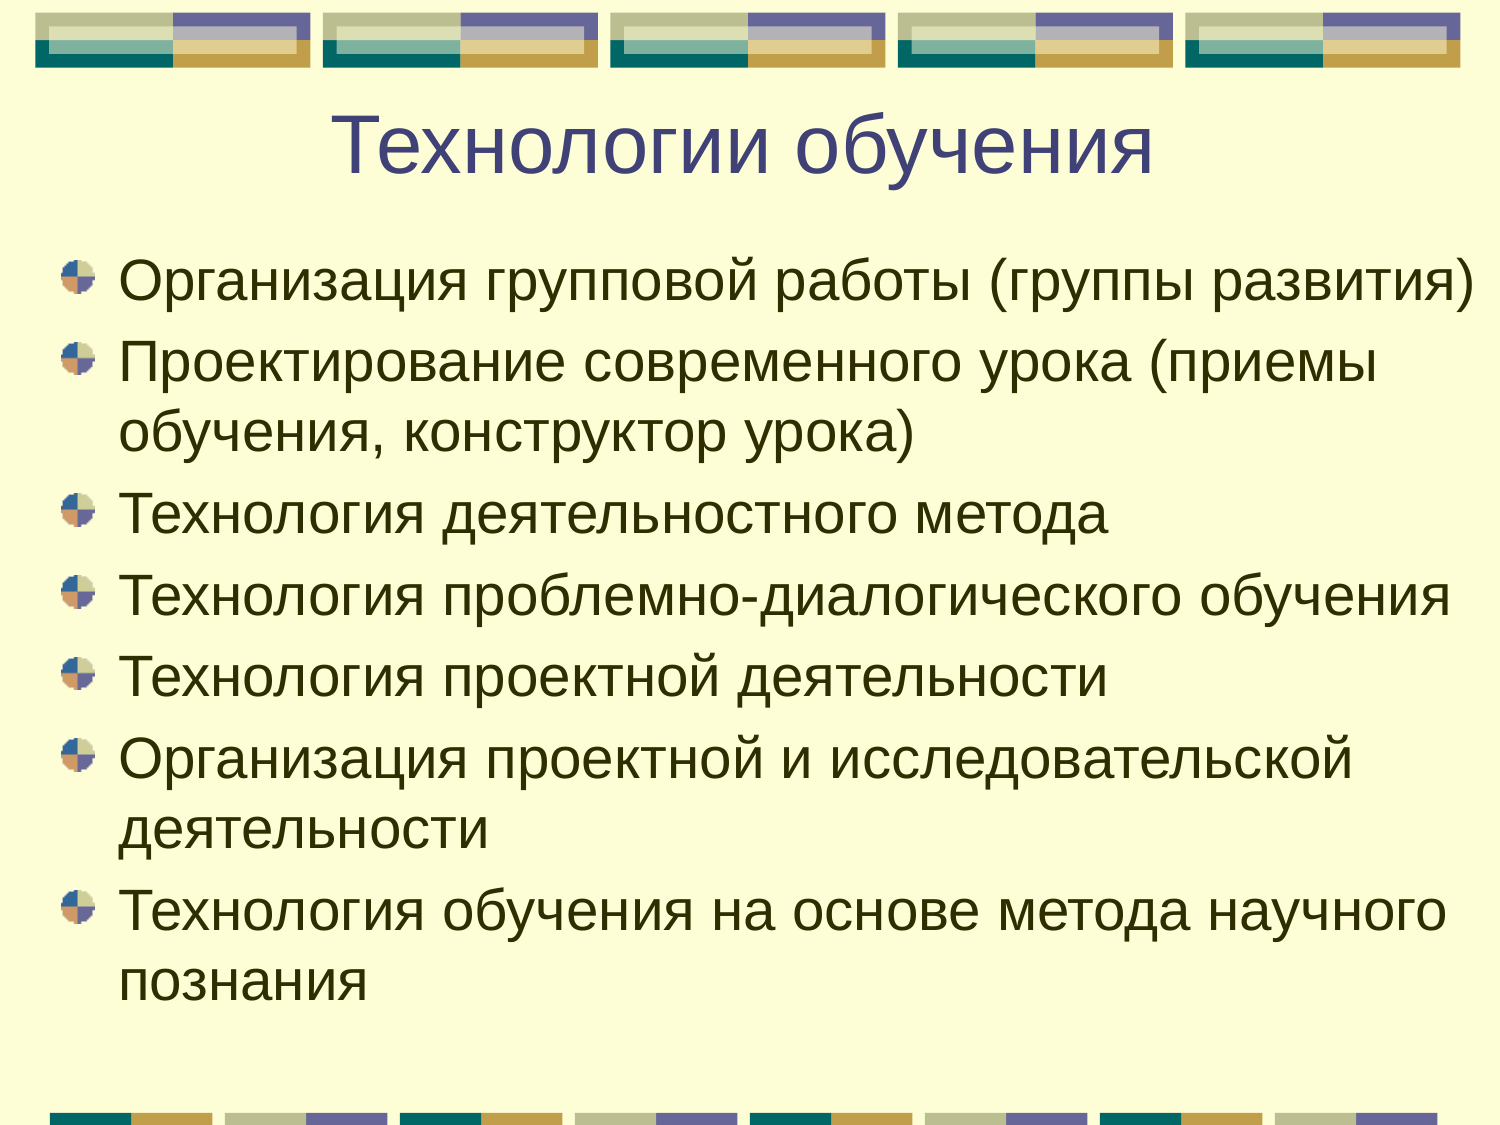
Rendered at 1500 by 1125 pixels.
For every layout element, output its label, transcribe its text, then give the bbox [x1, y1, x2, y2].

picture [61, 493, 95, 527]
list Организация групповой работы (группы развития) Проектирование современного урока (приемы обучения, конструктор урока) Технология деятельностного метода Технология проблемно-диалогического обучения Технология проектной деятельности Организация проектной и исследовательской деятельности Технология обучения на основе метода научного познания [46, 234, 1500, 1055]
picture [61, 575, 95, 609]
title Технологии обучения [105, 70, 1381, 212]
picture [61, 260, 95, 294]
picture [61, 657, 95, 690]
picture [61, 738, 95, 772]
picture [61, 342, 95, 375]
picture [61, 890, 95, 924]
